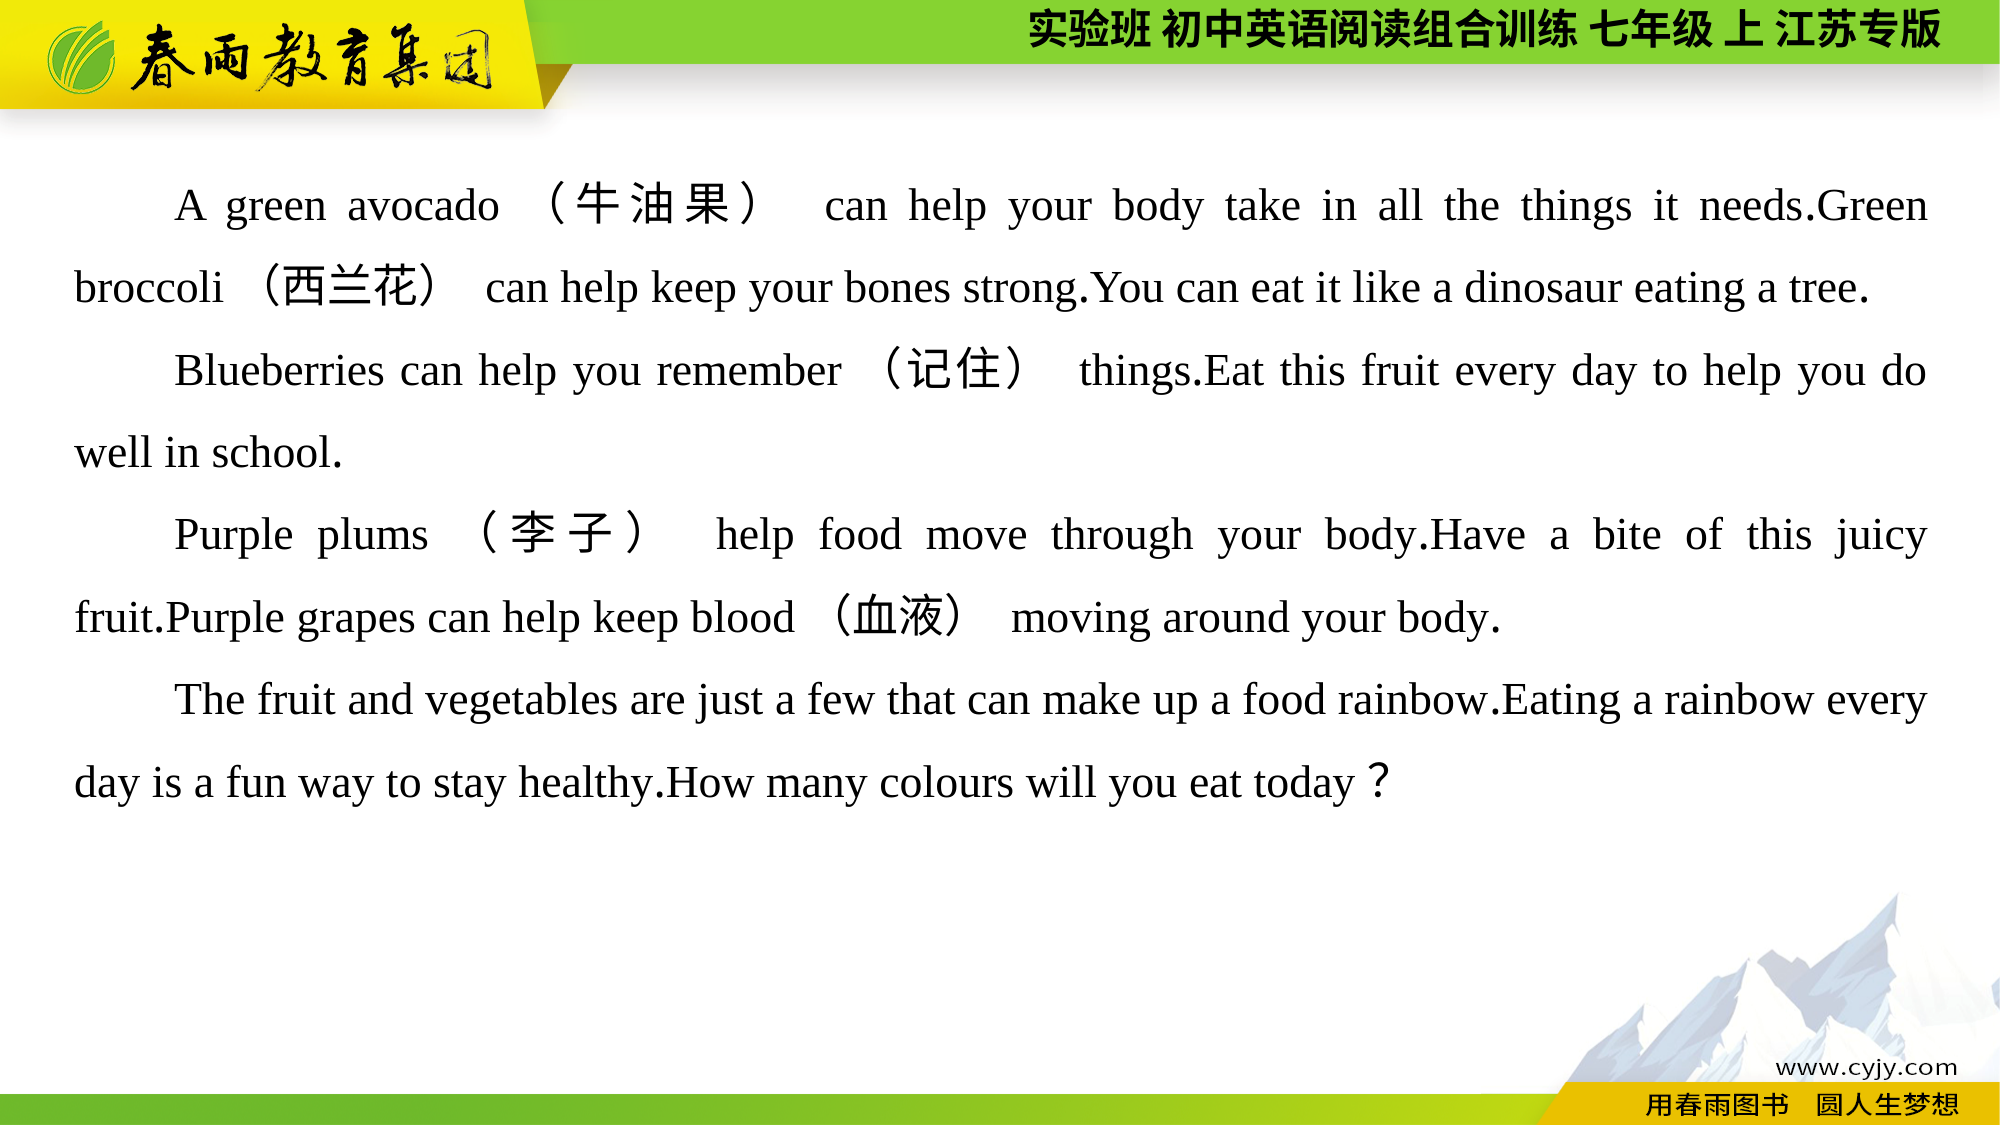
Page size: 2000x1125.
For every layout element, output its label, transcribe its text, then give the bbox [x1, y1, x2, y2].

list A green avocado（牛油果） can help your body take in all the things it needs.Green broccoli（西兰花） can help keep your bones strong.You can eat it like a dinosaur eating a tree. Blueberries can help you remember（记住） things.Eat this fruit every day to help you do well in school. Purple plums（李子） help food move through your body.Have a bite of this juicy fruit.Purple grapes can help keep blood（血液） moving around your body. The fruit and vegetables are just a few that can make up a food rainbow.Eating a rainbow every day is a fun way to stay healthy.How many colours will you eat today？ [59, 139, 1944, 811]
picture [0, 0, 2000, 1125]
